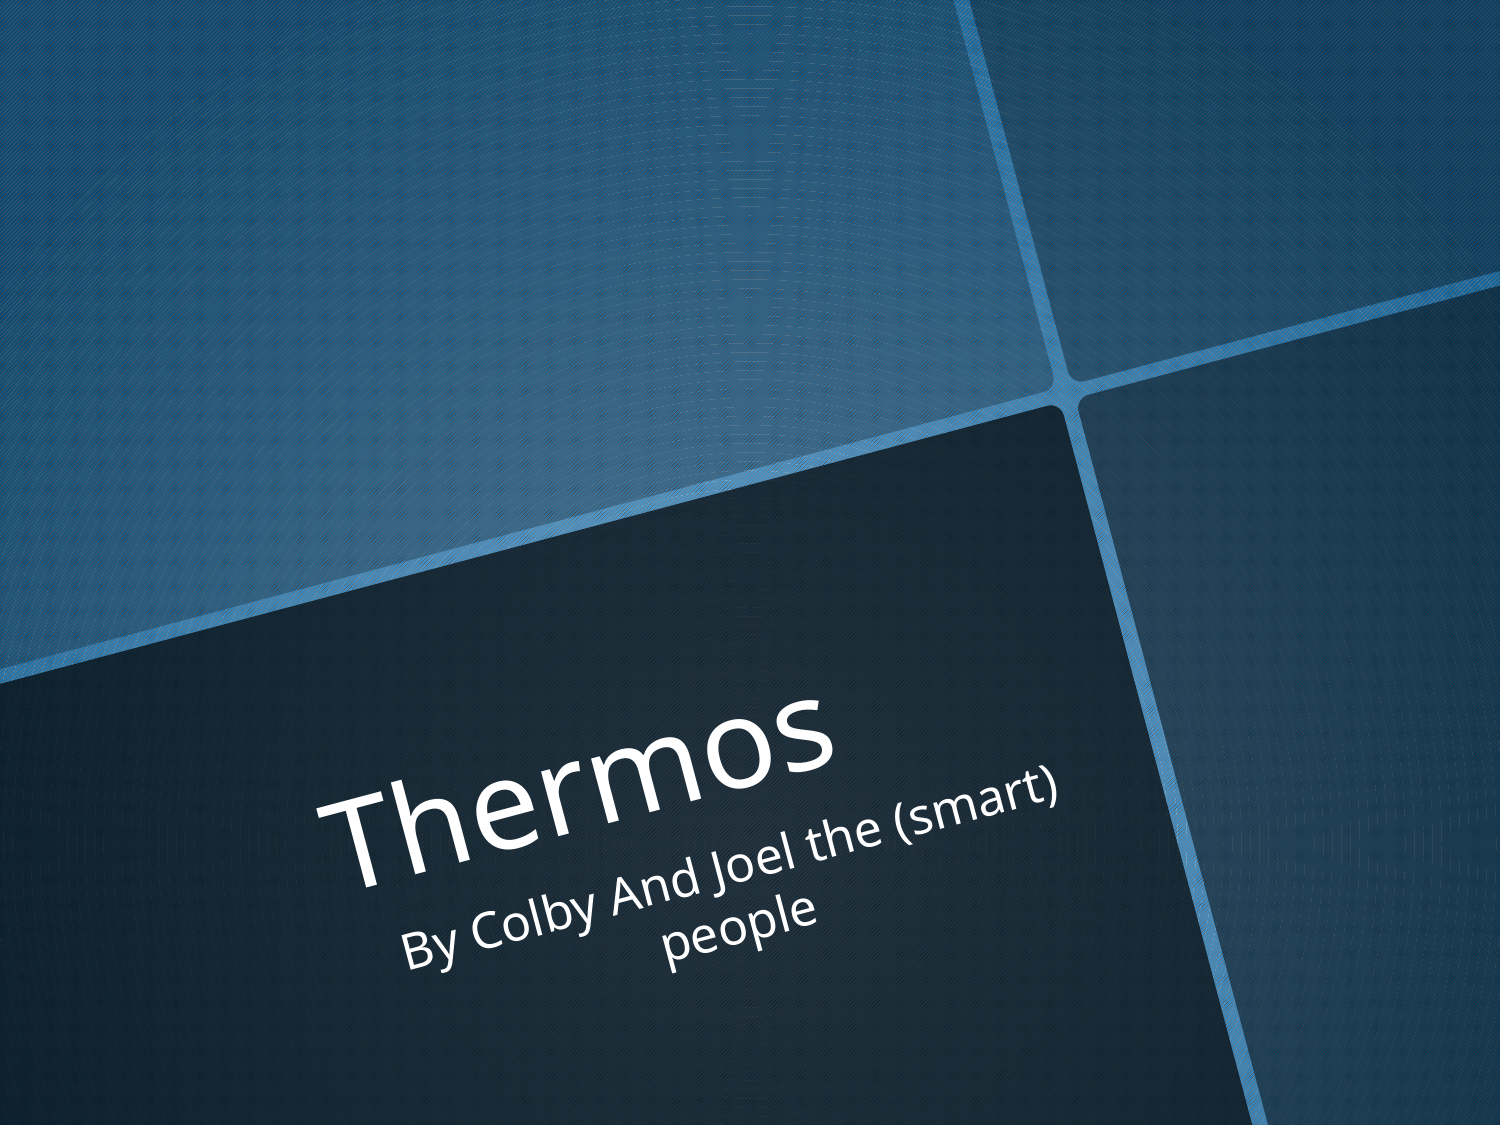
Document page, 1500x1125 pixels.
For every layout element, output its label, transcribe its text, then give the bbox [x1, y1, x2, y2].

subtitle By Colby And Joel the (smart) people [350, 728, 1136, 1106]
title Thermos [72, 473, 1089, 982]
